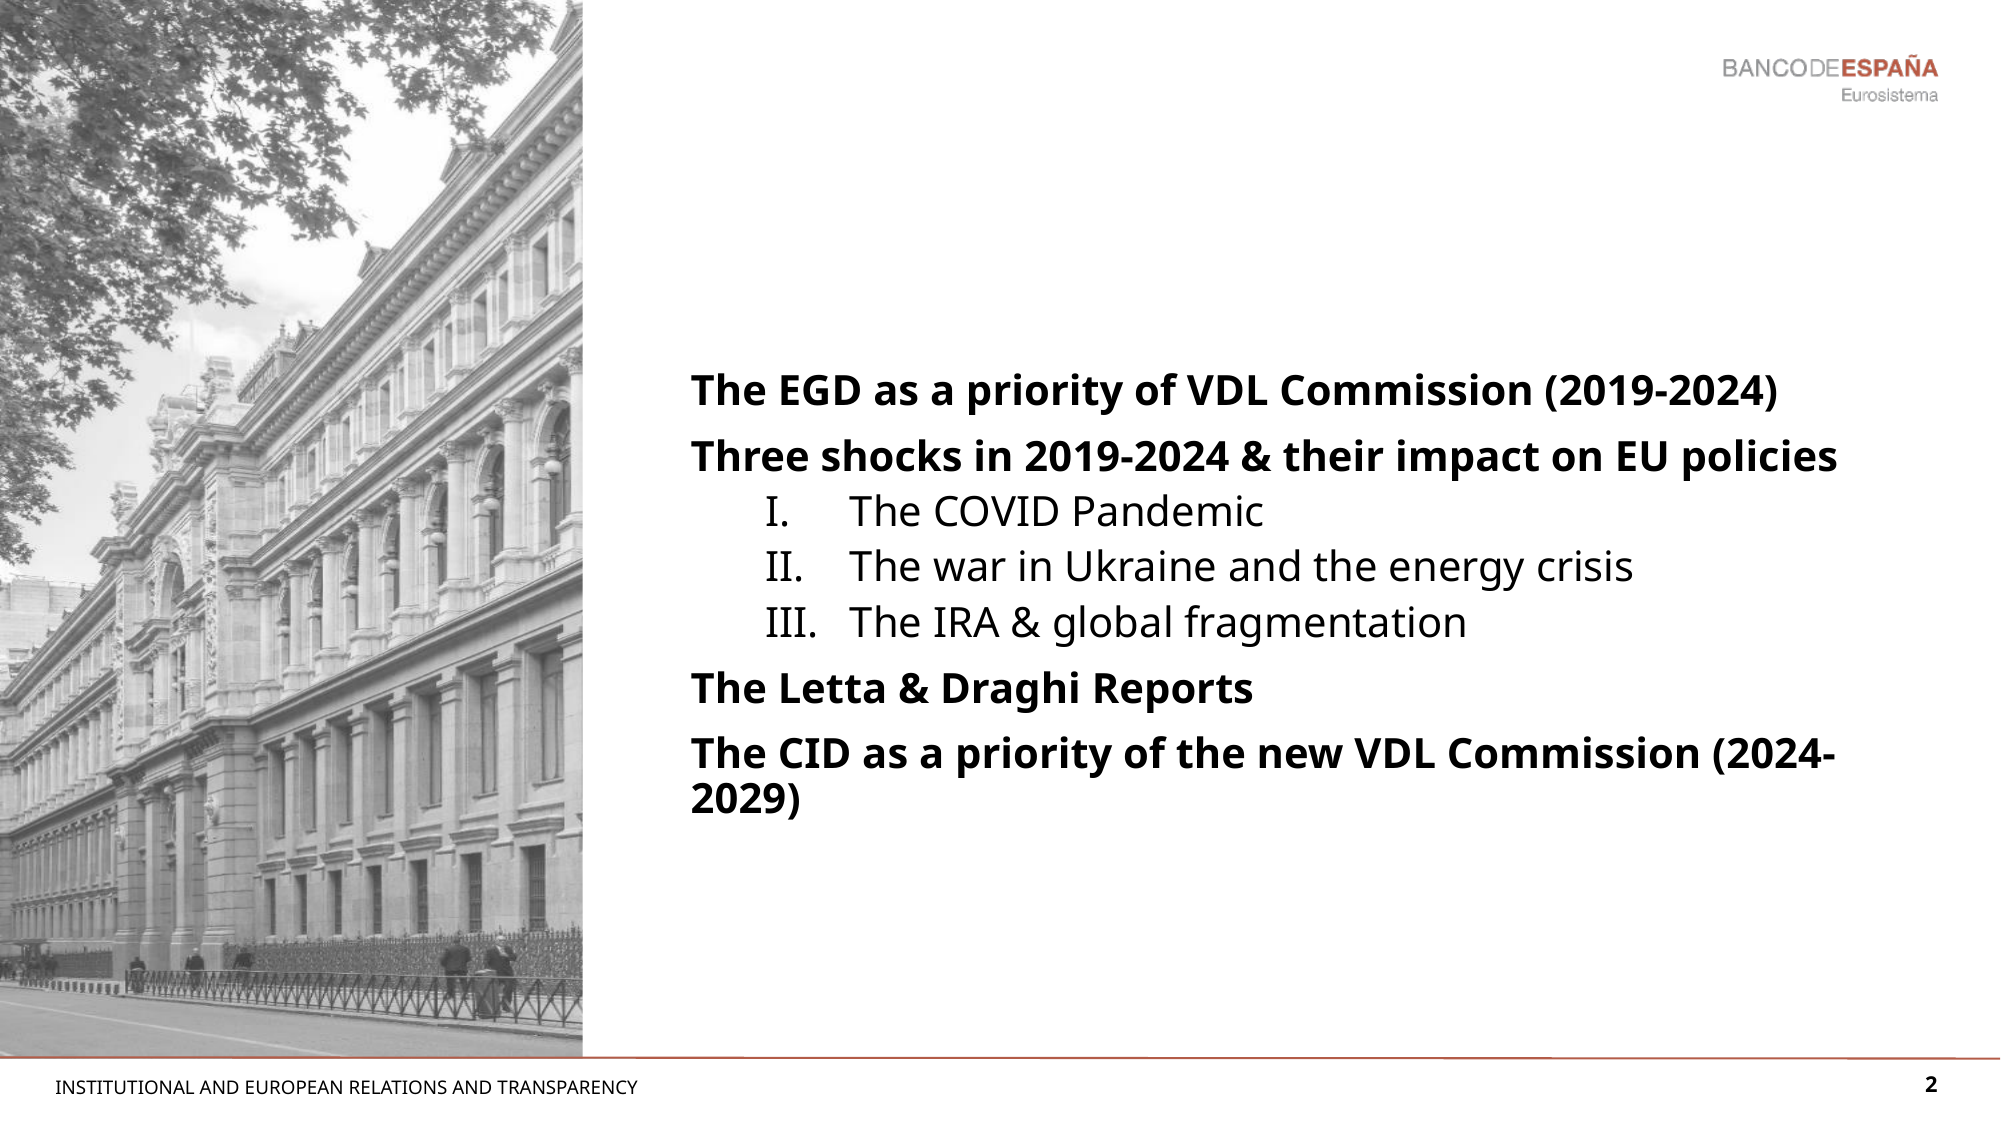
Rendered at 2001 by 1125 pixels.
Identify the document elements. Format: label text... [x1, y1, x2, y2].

list INSTITUTIONAL AND EUROPEAN RELATIONS AND TRANSPARENCY [40, 1070, 1213, 1113]
list The EGD as a priority of VDL Commission (2019-2024) Three shocks in 2019-2024 & their impact on EU policies The COVID Pandemic The war in Ukraine and the energy crisis The IRA & global fragmentation The Letta & Draghi Reports The CID as a priority of the new VDL Commission (2024-2029) [675, 361, 1957, 858]
picture [0, 0, 582, 1056]
picture [1684, 24, 1983, 128]
slide_number 2 [1833, 1062, 1938, 1113]
